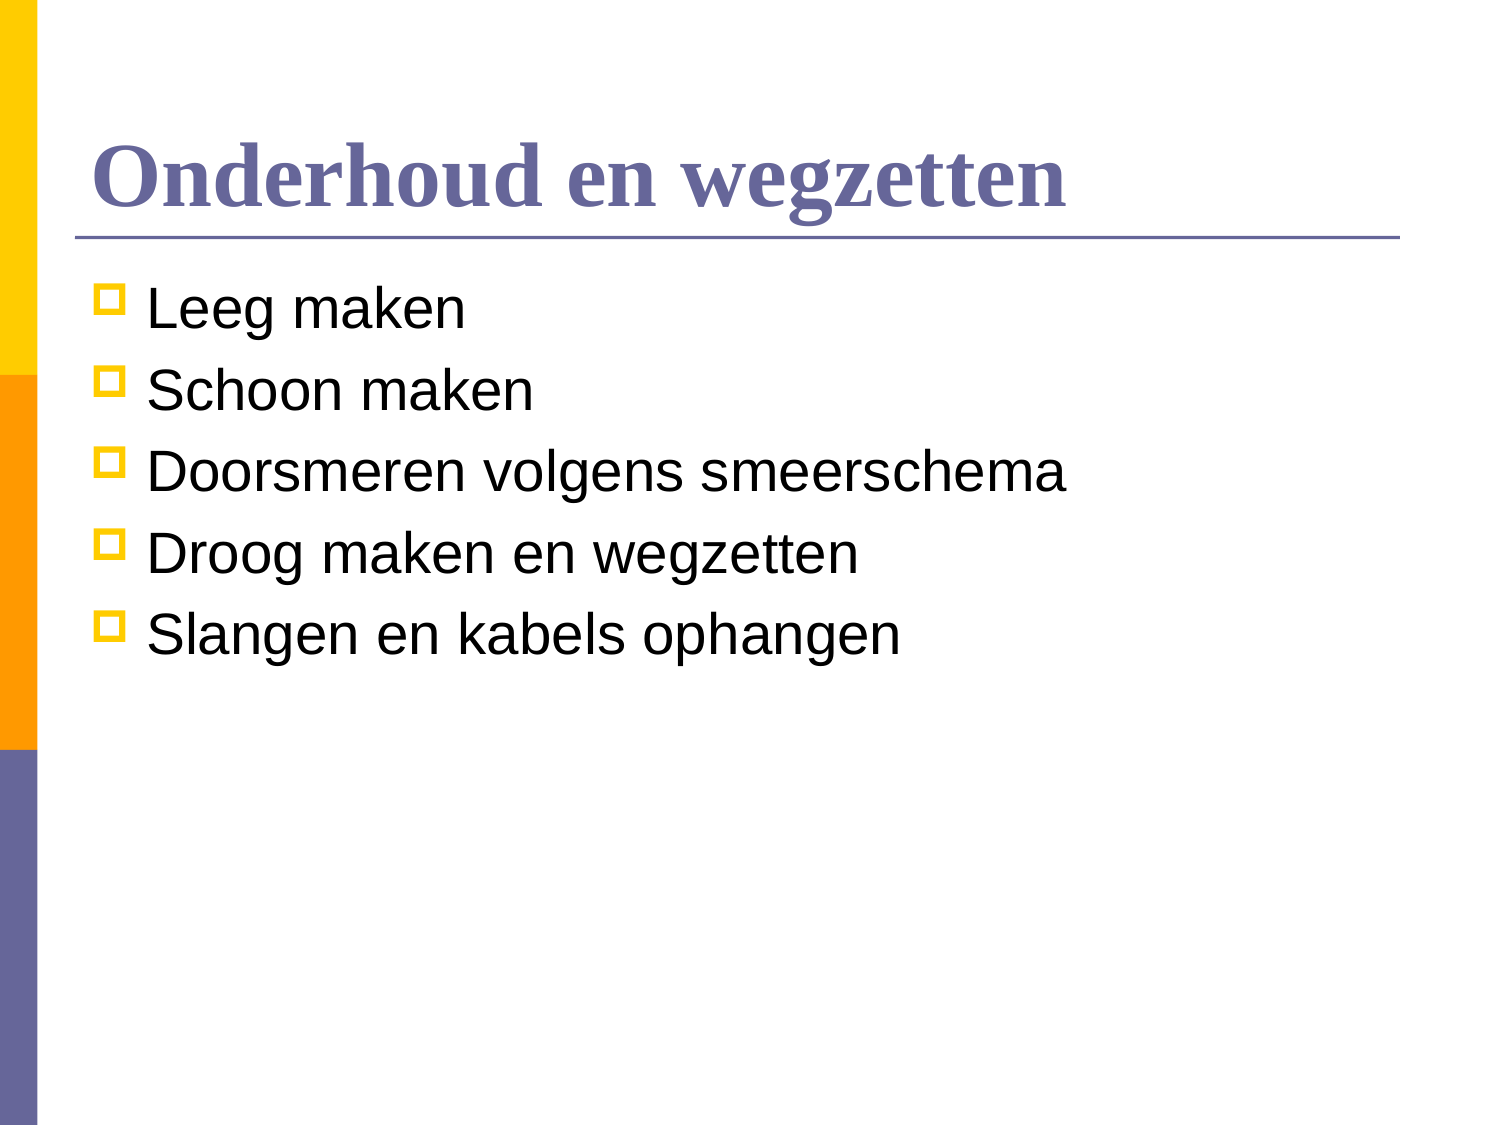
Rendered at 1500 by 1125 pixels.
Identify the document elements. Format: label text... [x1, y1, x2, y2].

list Leeg maken Schoon maken Doorsmeren volgens smeerschema Droog maken en wegzetten Slangen en kabels ophangen [75, 262, 1425, 1006]
title Onderhoud en wegzetten [75, 45, 1425, 233]
